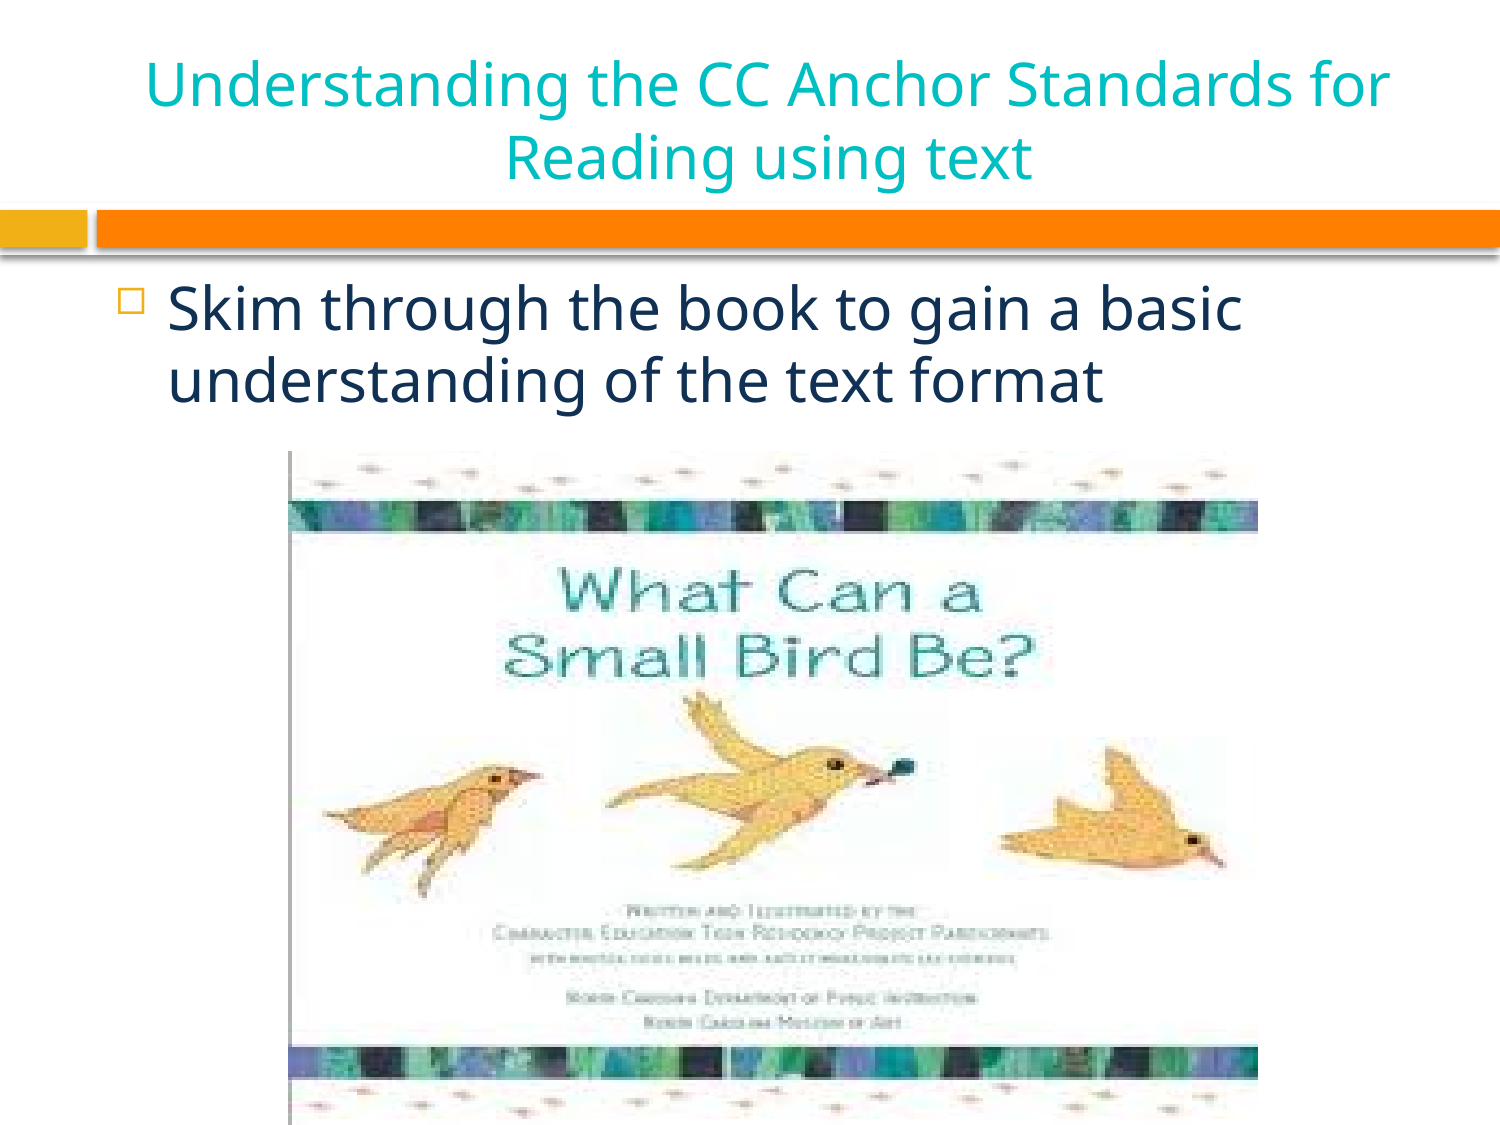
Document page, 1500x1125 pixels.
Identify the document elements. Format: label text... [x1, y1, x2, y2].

list Skim through the book to gain a basic understanding of the text format [100, 262, 1438, 1000]
picture [287, 451, 1258, 1125]
title Understanding the CC Anchor Standards for Reading using text [100, 37, 1438, 200]
